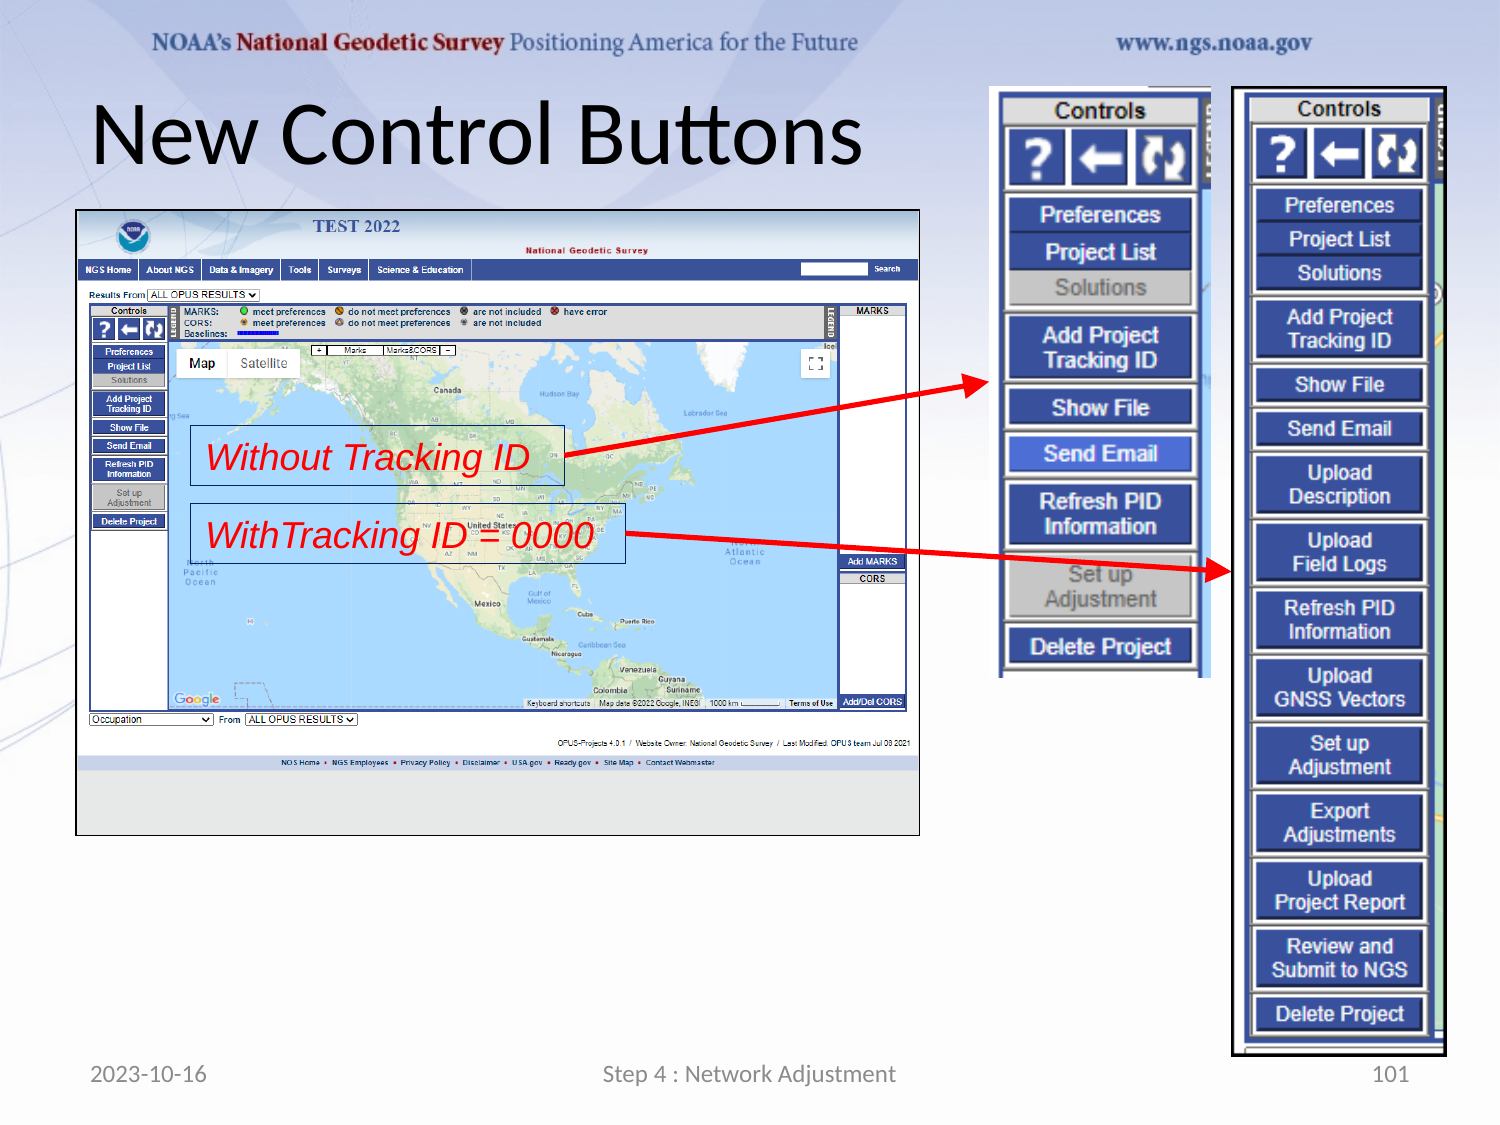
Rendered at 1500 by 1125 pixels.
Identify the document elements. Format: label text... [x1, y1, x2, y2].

footer Step 4 : Network Adjustment [512, 1042, 988, 1103]
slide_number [75, 1042, 425, 1103]
title New Control Buttons [74, 74, 1426, 181]
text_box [564, 381, 990, 457]
picture [0, 0, 1500, 1125]
slide_number 101 [1074, 1042, 1425, 1103]
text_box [625, 533, 1226, 572]
